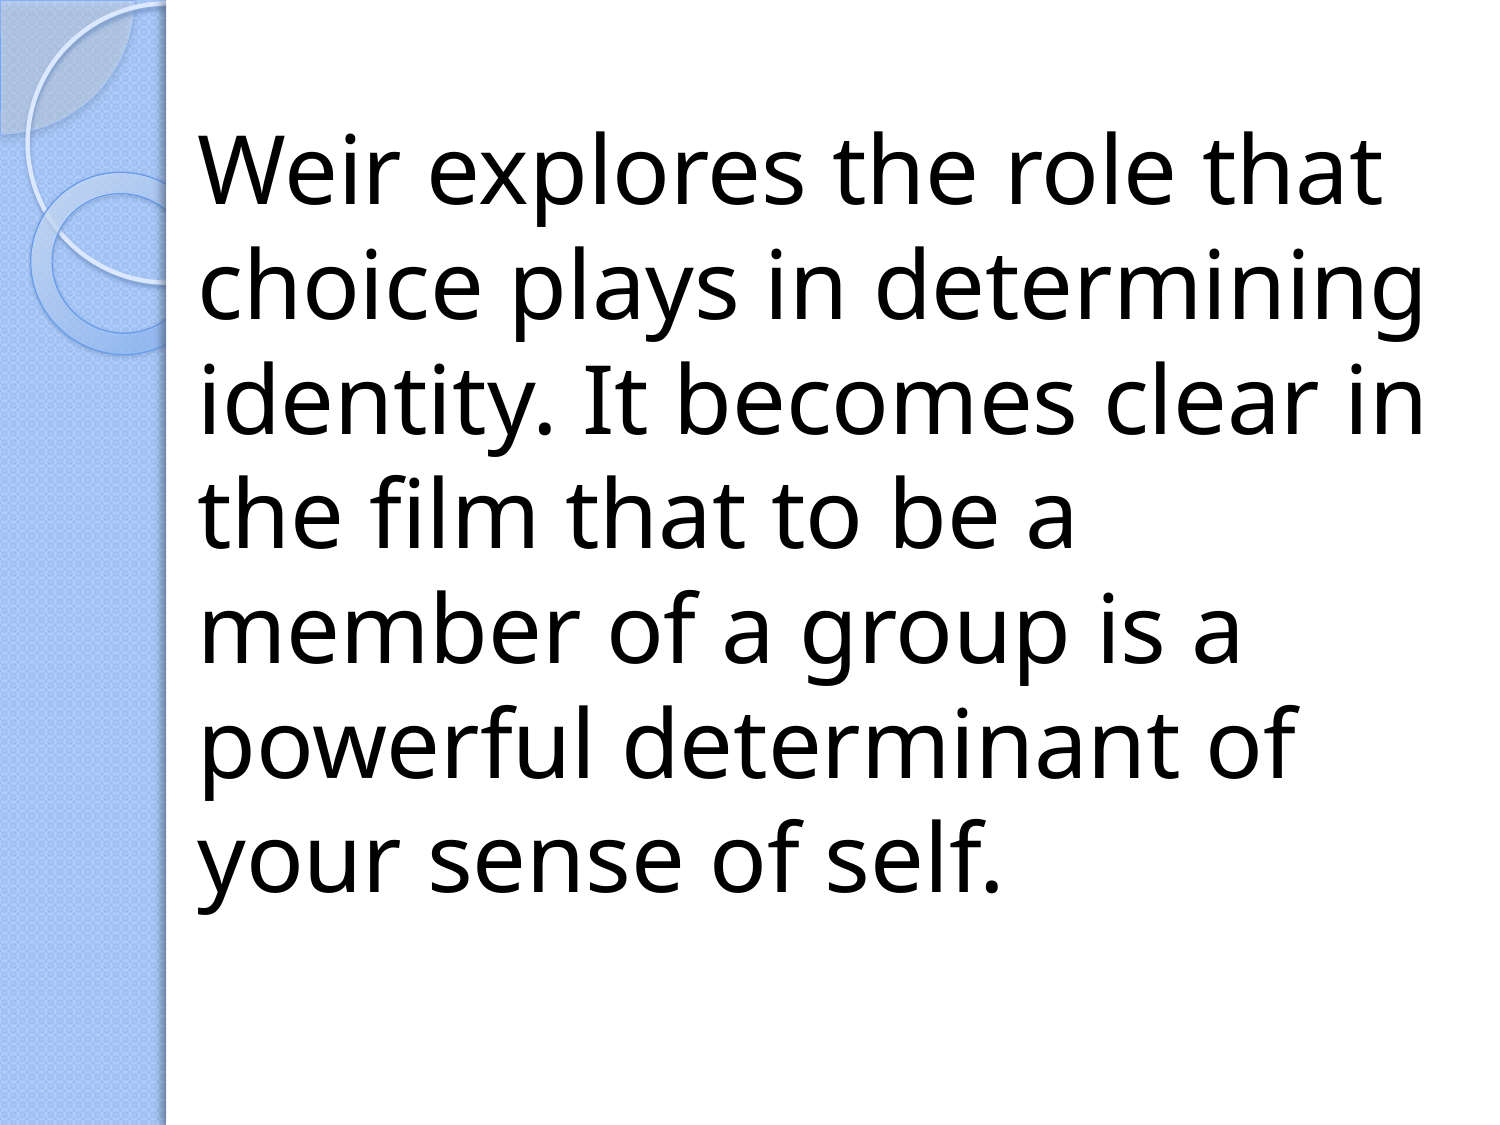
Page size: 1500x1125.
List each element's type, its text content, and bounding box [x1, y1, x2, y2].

list Weir explores the role that choice plays in determining identity. It becomes clear in the film that to be a member of a group is a powerful determinant of your sense of self. [171, 101, 1466, 1025]
